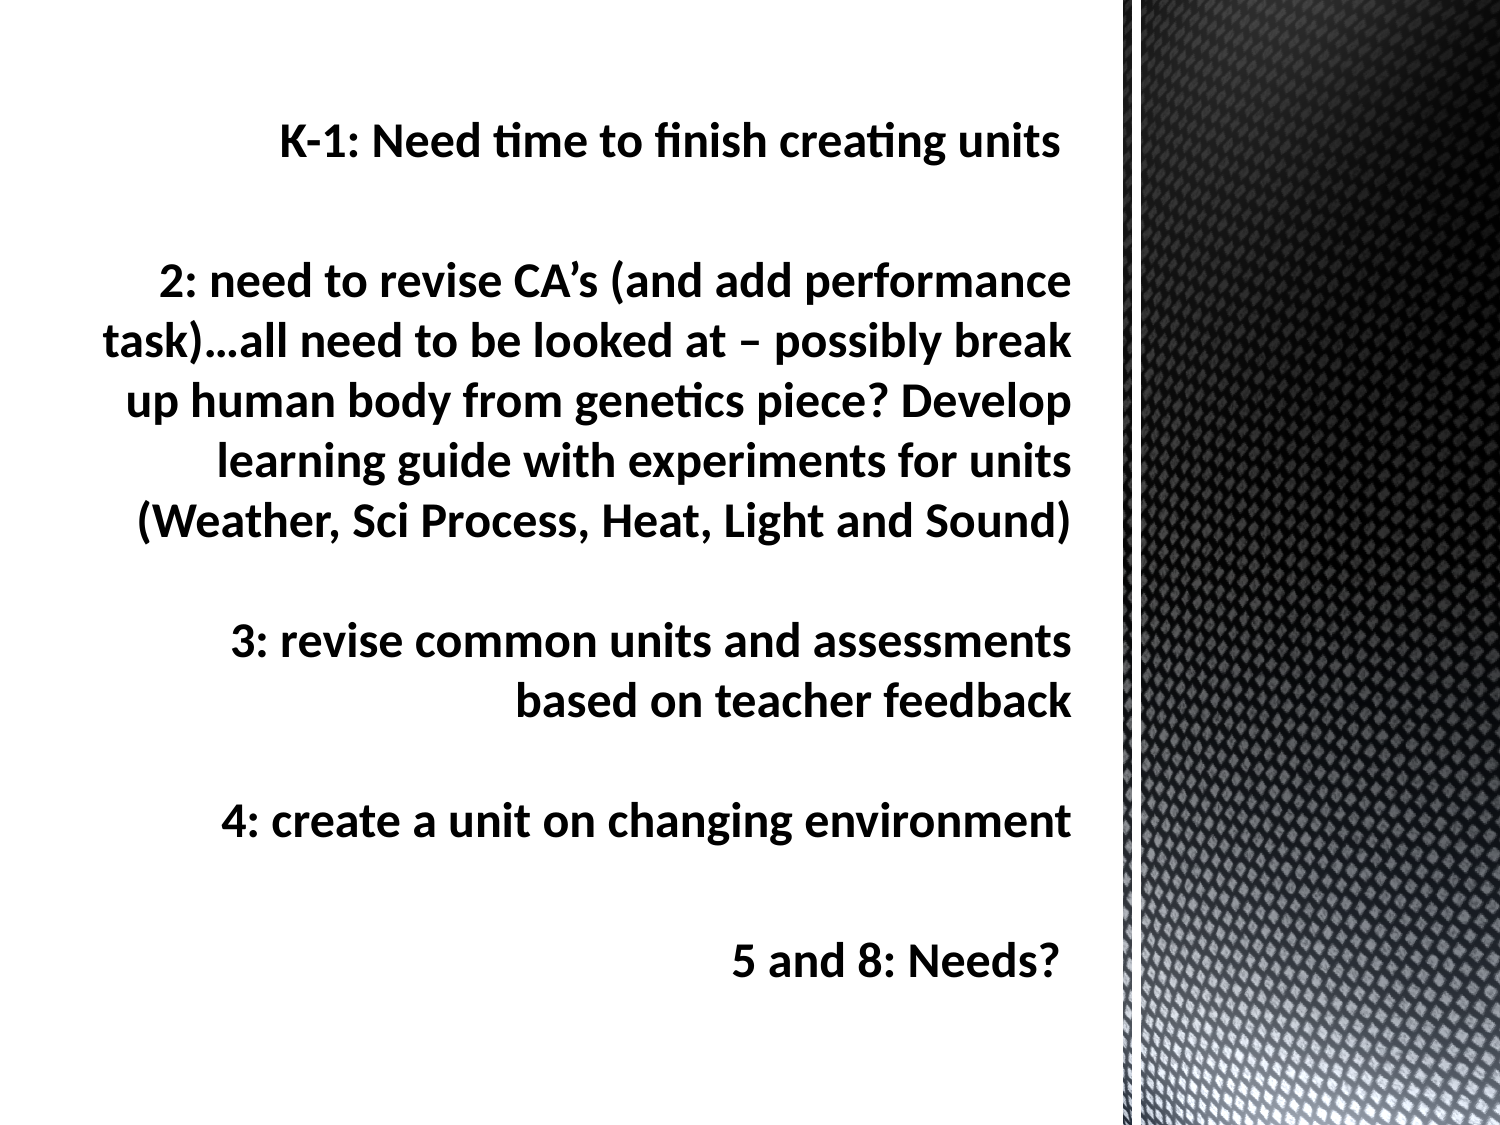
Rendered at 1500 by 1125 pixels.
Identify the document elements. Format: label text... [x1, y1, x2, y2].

picture [1123, 0, 1500, 1125]
subtitle K-1: Need time to finish creating units 2: need to revise CA’s (and add performance task)…all need to be looked at – possibly break up human body from genetics piece? Develop learning guide with experiments for units (Weather, Sci Process, Heat, Light and Sound) 3: revise common units and assessments based on teacher feedback 4: create a unit on changing environment 5 and 8: Needs? [87, 99, 1088, 1125]
